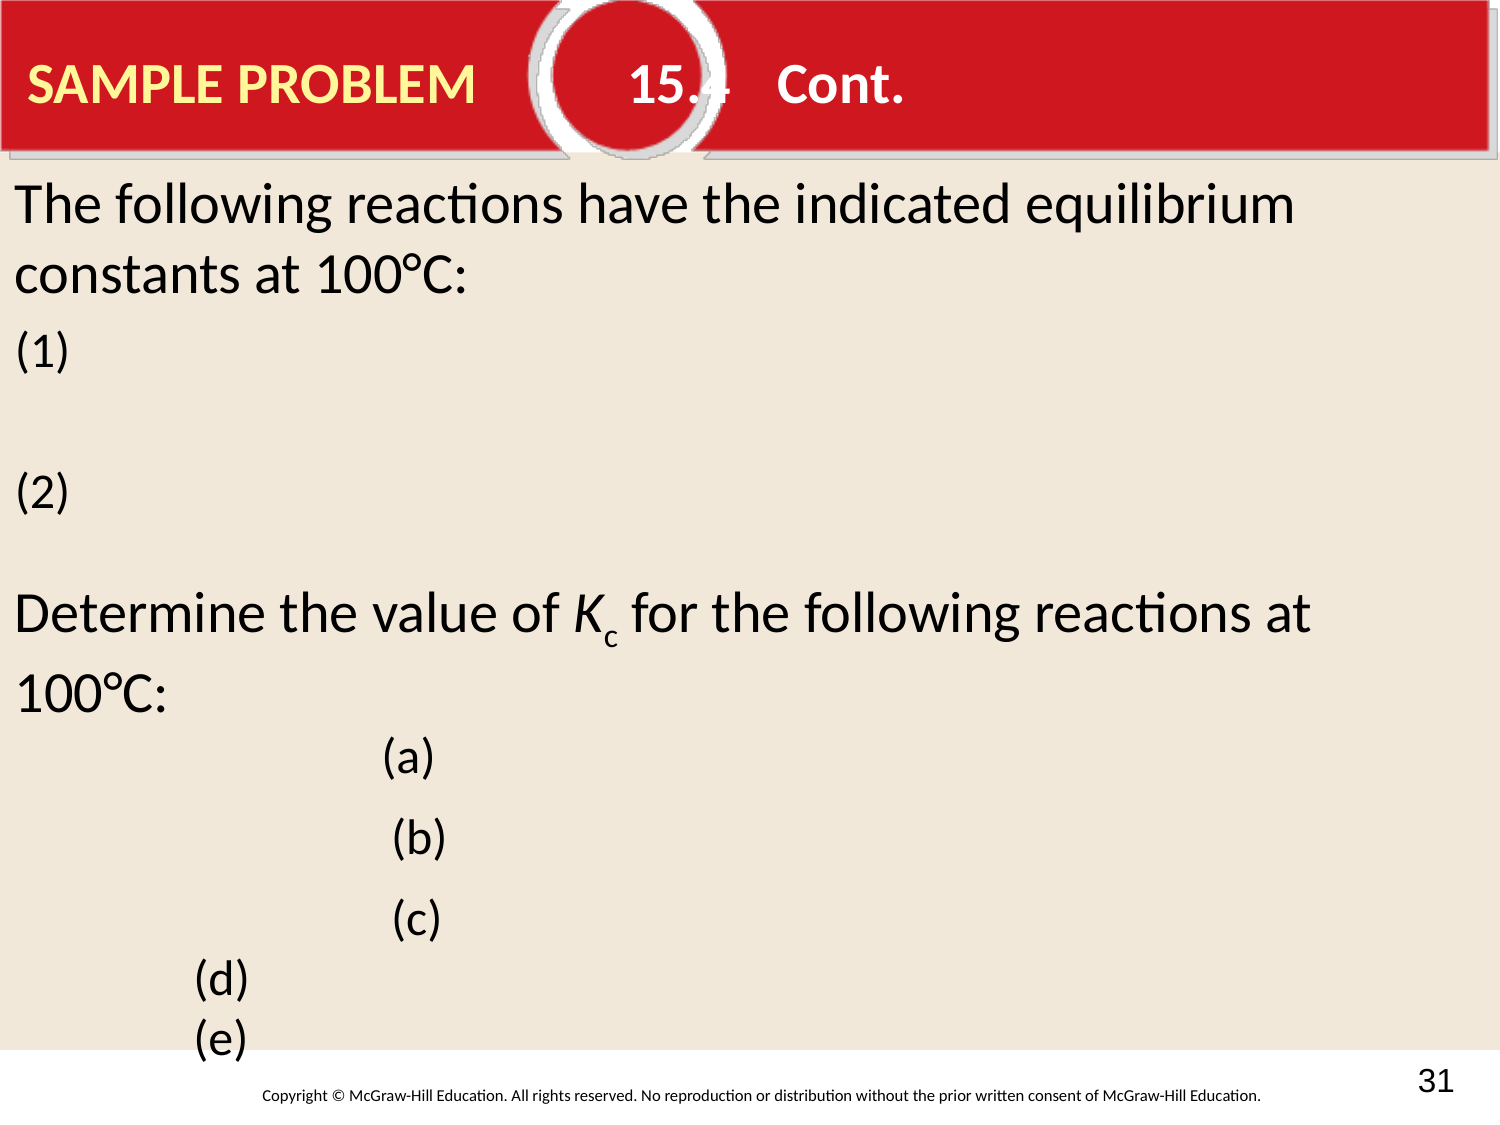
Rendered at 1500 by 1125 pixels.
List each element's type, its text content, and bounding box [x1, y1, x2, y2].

title SAMPLE PROBLEM 15.4 Cont. [12, 37, 1475, 125]
picture [0, 0, 1500, 162]
